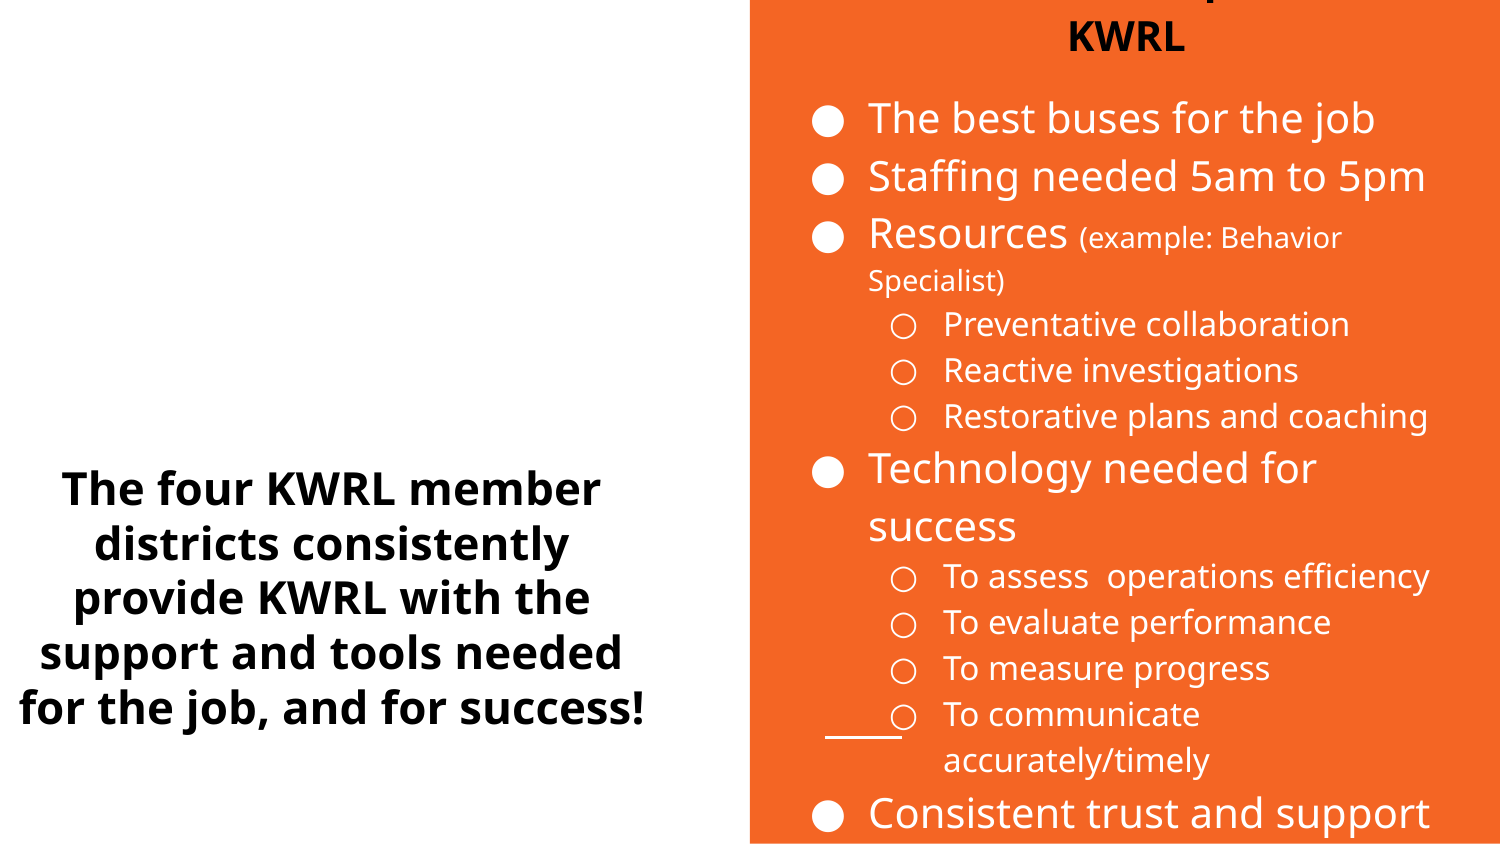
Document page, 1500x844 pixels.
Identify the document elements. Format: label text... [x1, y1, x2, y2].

title The four KWRL member districts consistently provide KWRL with the support and tools needed for the job, and for success! [0, 421, 664, 749]
list The four districts provide to KWRL The best buses for the job Staffing needed 5am to 5pm Resources (example: Behavior Specialist) Preventative collaboration Reactive investigations Restorative plans and coaching Technology needed for success To assess operations efficiency To evaluate performance To measure progress To communicate accurately/timely Consistent trust and support [778, 0, 1475, 844]
